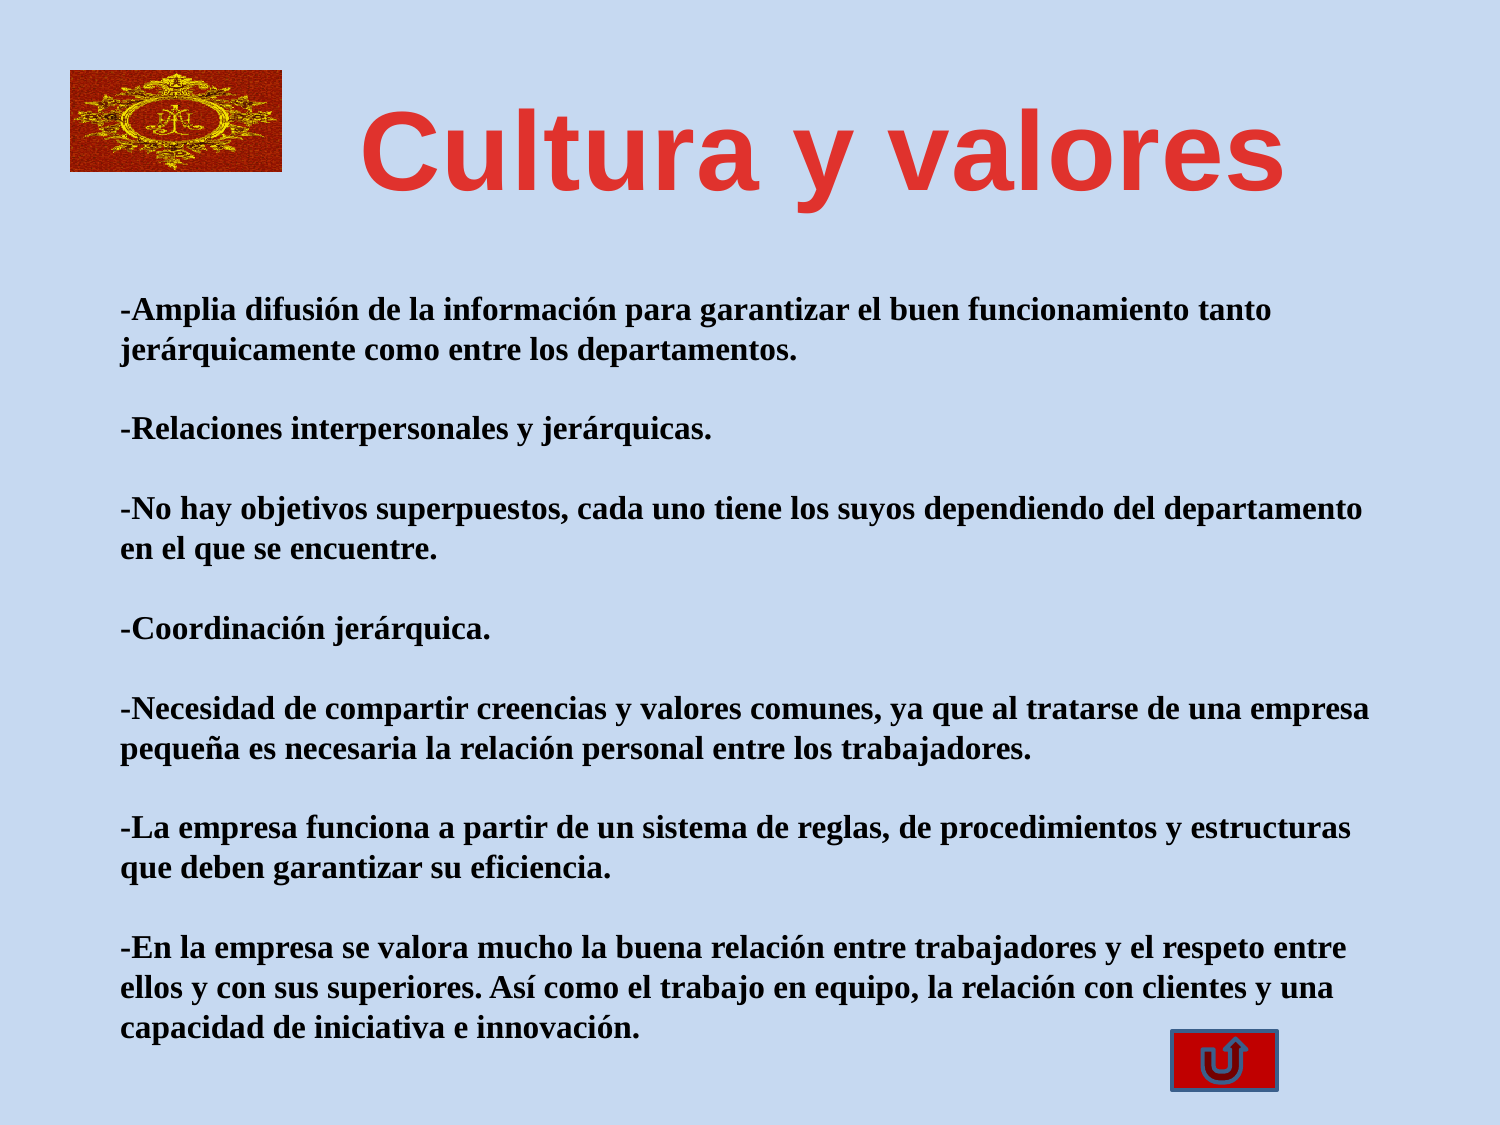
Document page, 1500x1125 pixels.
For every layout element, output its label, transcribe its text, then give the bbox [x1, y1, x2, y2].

text_box Cultura y valores [344, 70, 1305, 221]
text_box -Amplia difusión de la información para garantizar el buen funcionamiento tanto jerárquicamente como entre los departamentos. -Relaciones interpersonales y jerárquicas. -No hay objetivos superpuestos, cada uno tiene los suyos dependiendo del departamento en el que se encuentre. -Coordinación jerárquica. -Necesidad de compartir creencias y valores comunes, ya que al tratarse de una empresa pequeña es necesaria la relación personal entre los trabajadores. -La empresa funciona a partir de un sistema de reglas, de procedimientos y estructuras que deben garantizar su eficiencia. -En la empresa se valora mucho la buena relación entre trabajadores y el respeto entre ellos y con sus superiores. Así como el trabajo en equipo, la relación con clientes y una capacidad de iniciativa e innovación. [105, 234, 1407, 1103]
picture [70, 70, 282, 173]
text_box [1170, 1029, 1279, 1092]
